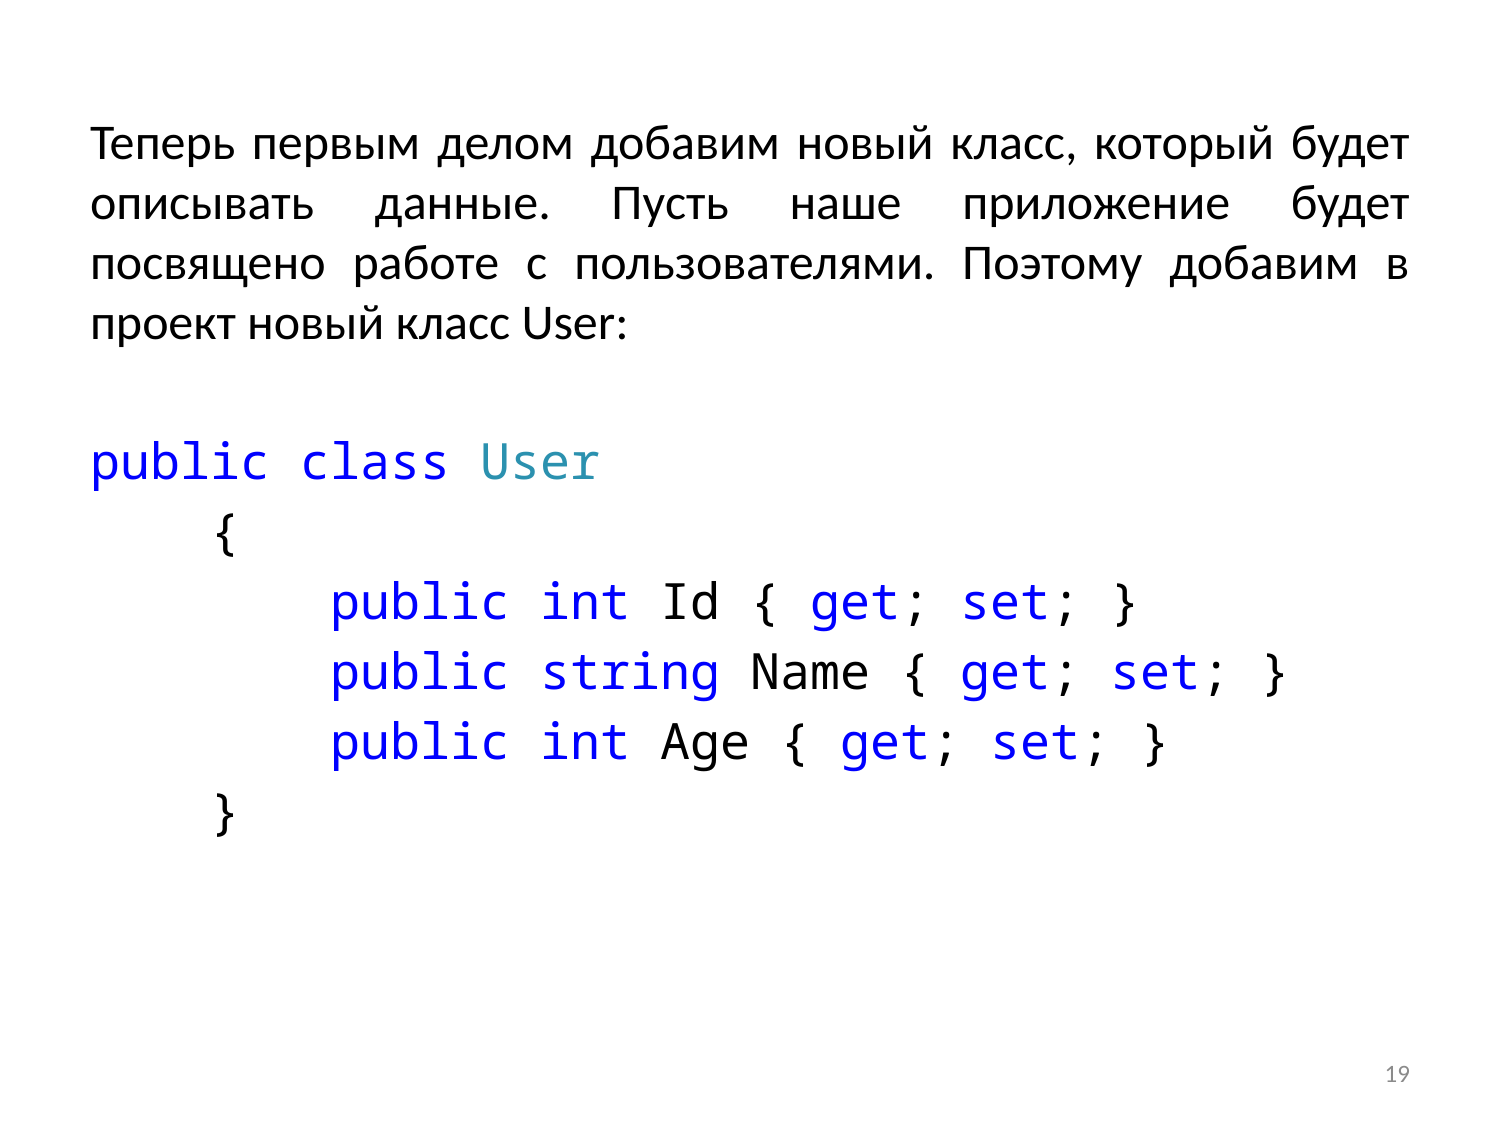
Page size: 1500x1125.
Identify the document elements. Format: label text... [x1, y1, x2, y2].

list Теперь первым делом добавим новый класс, который будет описывать данные. Пусть наше приложение будет посвящено работе с пользователями. Поэтому добавим в проект новый класс User: public class User { public int Id { get; set; } public string Name { get; set; } public int Age { get; set; } } [75, 101, 1425, 1005]
slide_number 19 [1074, 1042, 1425, 1103]
